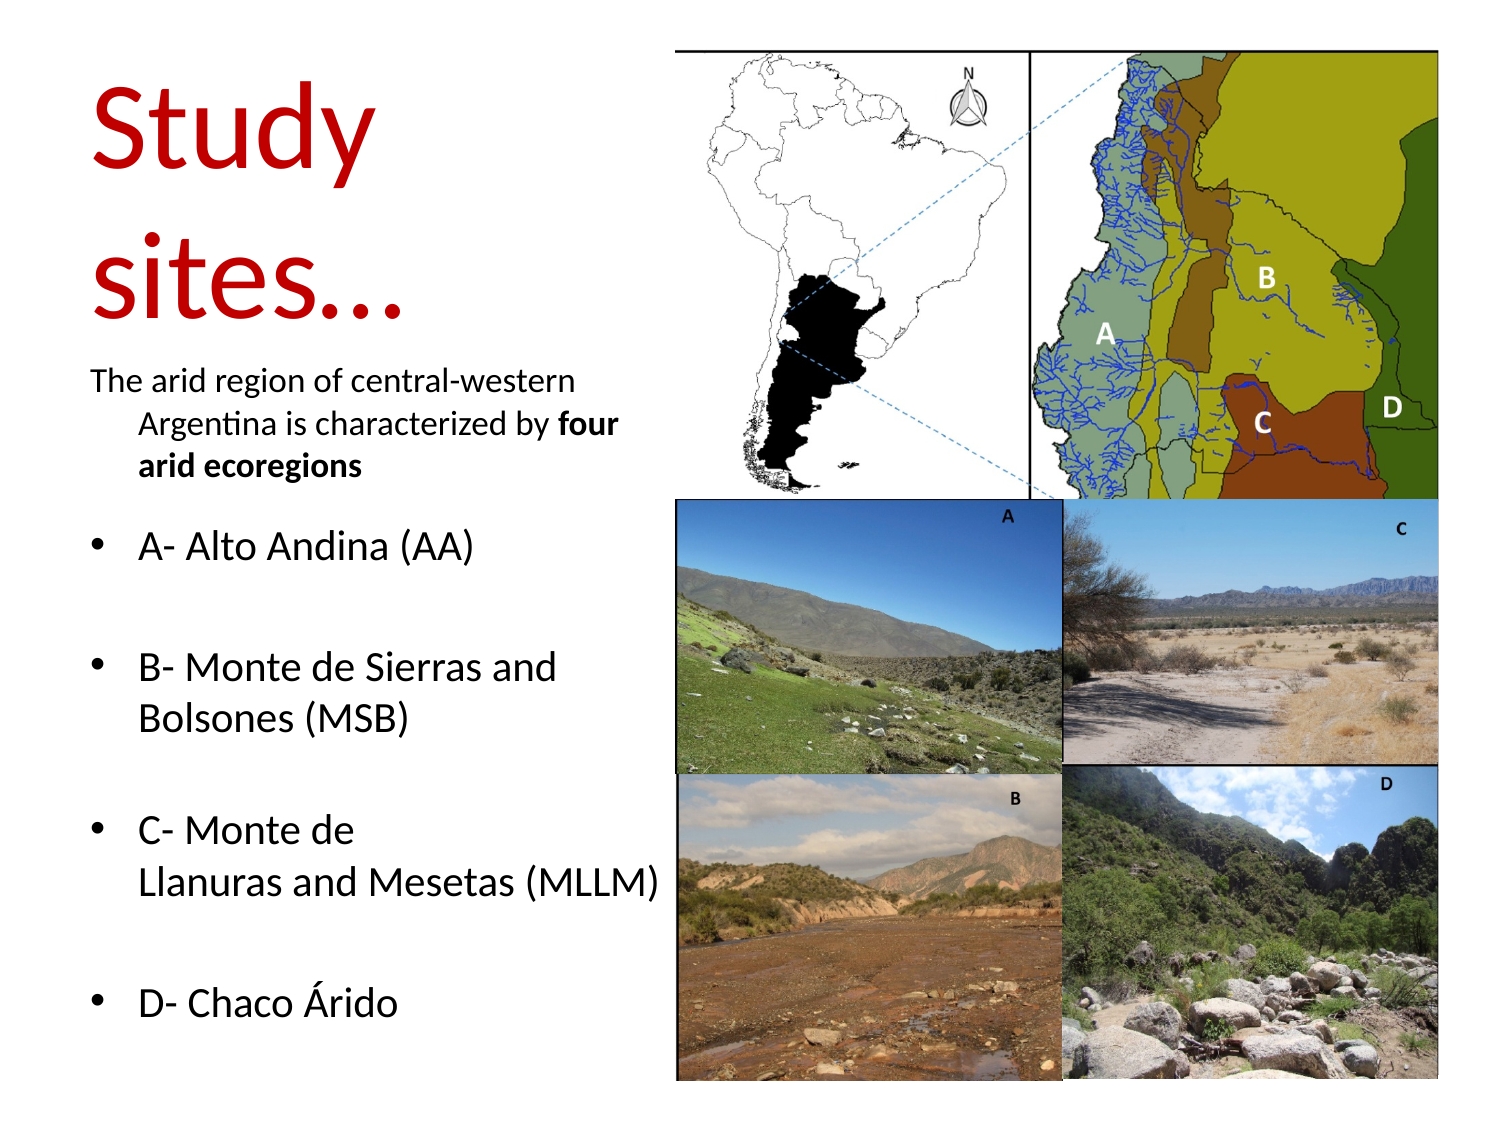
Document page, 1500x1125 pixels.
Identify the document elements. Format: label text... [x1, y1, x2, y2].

list The arid region of central-western Argentina is characterized by four arid ecoregions A- Alto Andina (AA) B- Monte de Sierras and Bolsones (MSB) C- Monte de Llanuras and Mesetas (MLLM) D- Chaco Árido [75, 350, 668, 1075]
title Study sites… [75, 75, 650, 313]
picture [674, 49, 1439, 1081]
